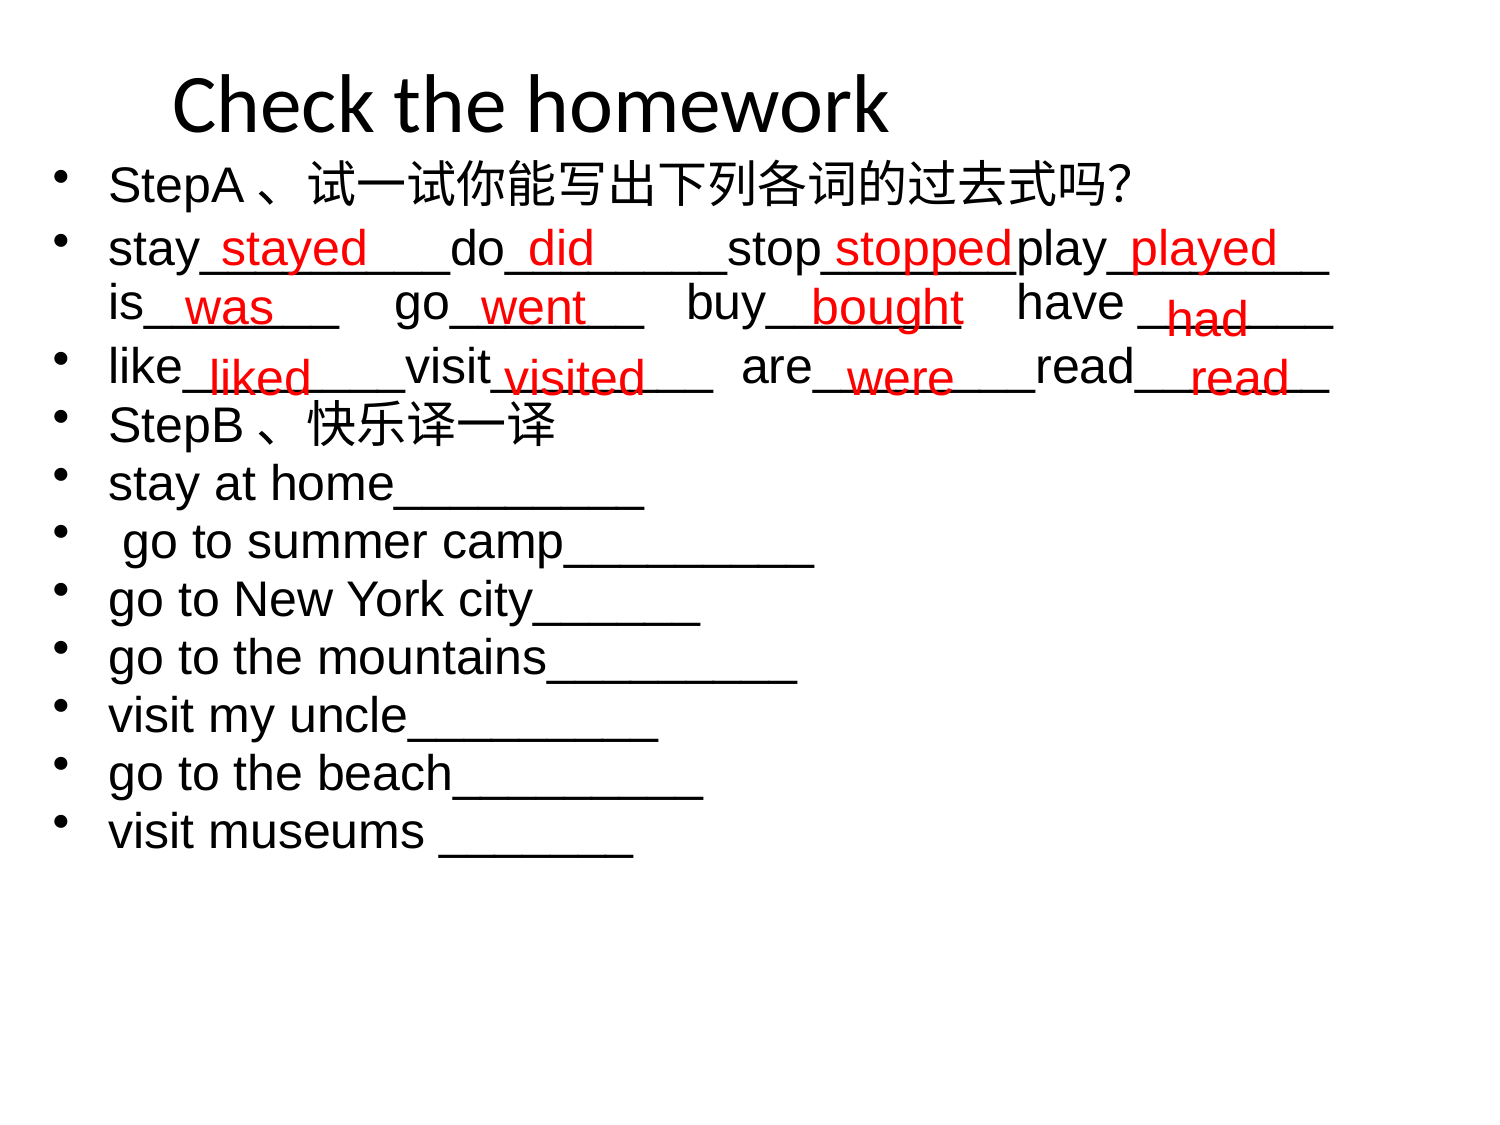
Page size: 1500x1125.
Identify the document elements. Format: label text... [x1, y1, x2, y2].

text_box were [832, 337, 1022, 413]
text_box was [171, 267, 361, 342]
text_box read [1175, 337, 1365, 413]
text_box did [513, 207, 703, 283]
text_box Check the homework [157, 41, 906, 157]
text_box bought [797, 267, 987, 342]
text_box stayed [206, 207, 396, 283]
text_box went [466, 267, 656, 342]
text_box liked [194, 337, 384, 413]
text_box visited [490, 337, 680, 413]
text_box had [1151, 278, 1341, 354]
text_box stopped [820, 207, 1046, 283]
text_box played [1116, 207, 1306, 283]
list StepA、试一试你能写出下列各词的过去式吗？ stay_________do________stop_______play________ is_______ go_______ buy_______ have _______ like________visit________ are________read_______ StepB、快乐译一译 stay at home_________ go to summer camp_________ go to New York city______ go to the mountains_________ visit my uncle_________ go to the beach_________ visit museums _______ [37, 157, 1388, 993]
